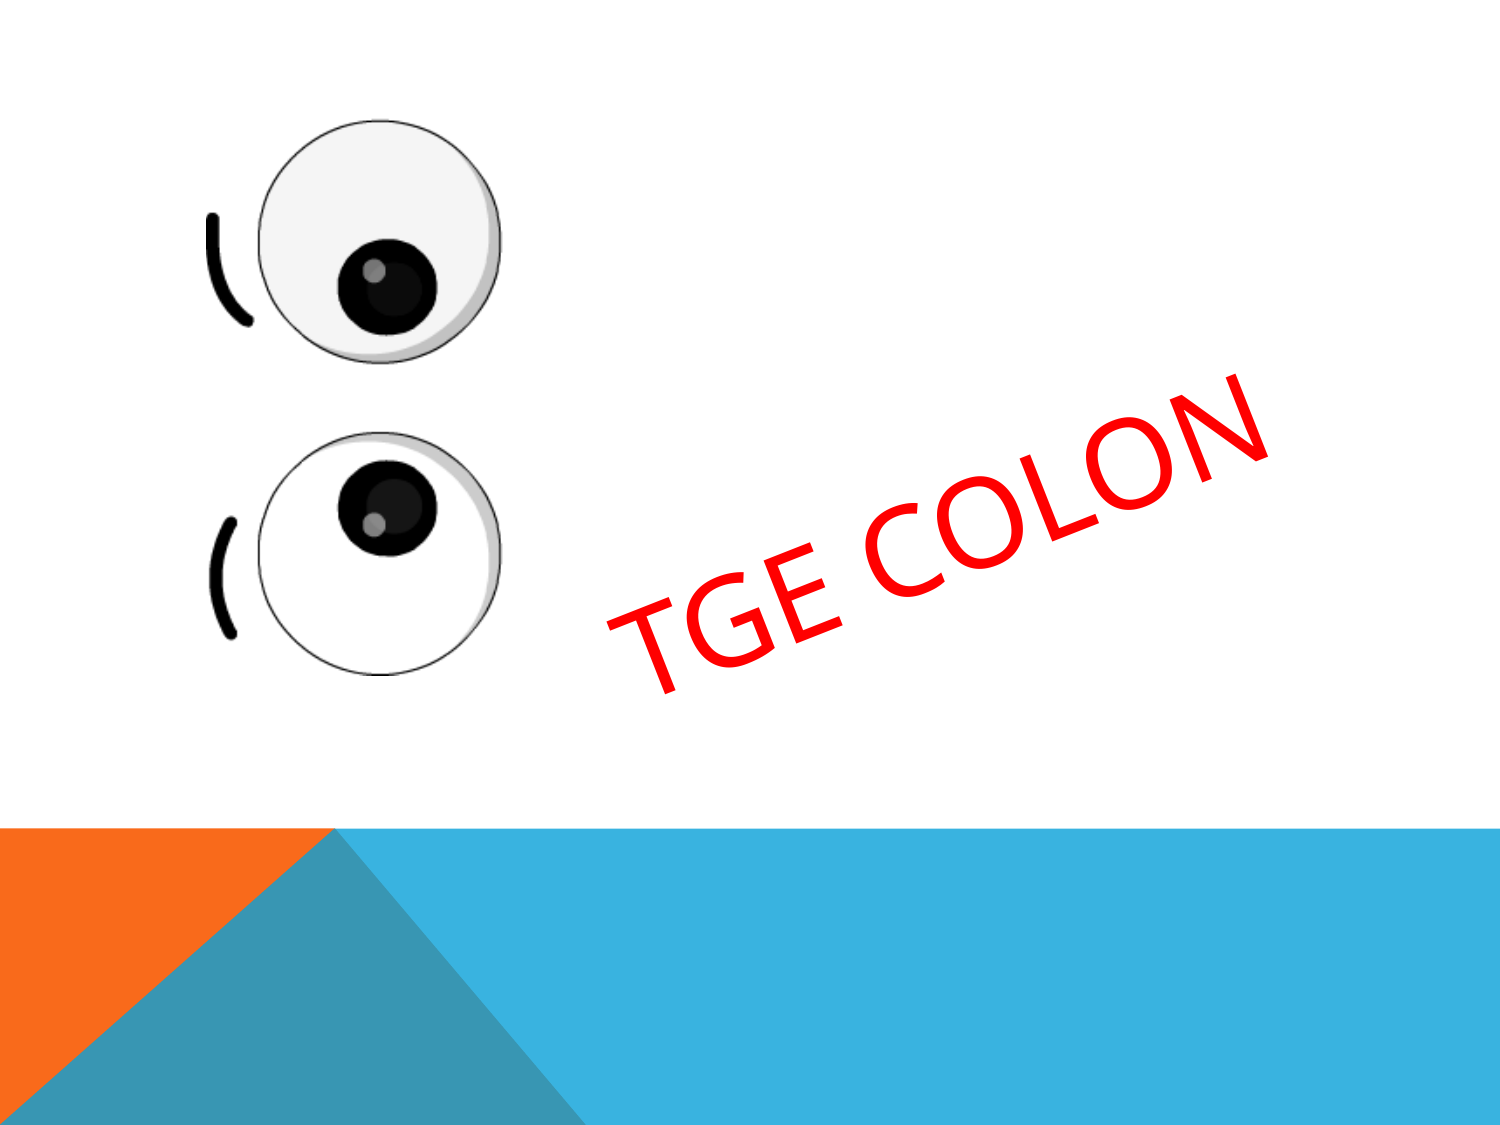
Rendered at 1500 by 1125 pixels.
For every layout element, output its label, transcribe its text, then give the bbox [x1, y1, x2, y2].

title Tge colon [549, 196, 1487, 808]
picture [206, 114, 508, 676]
